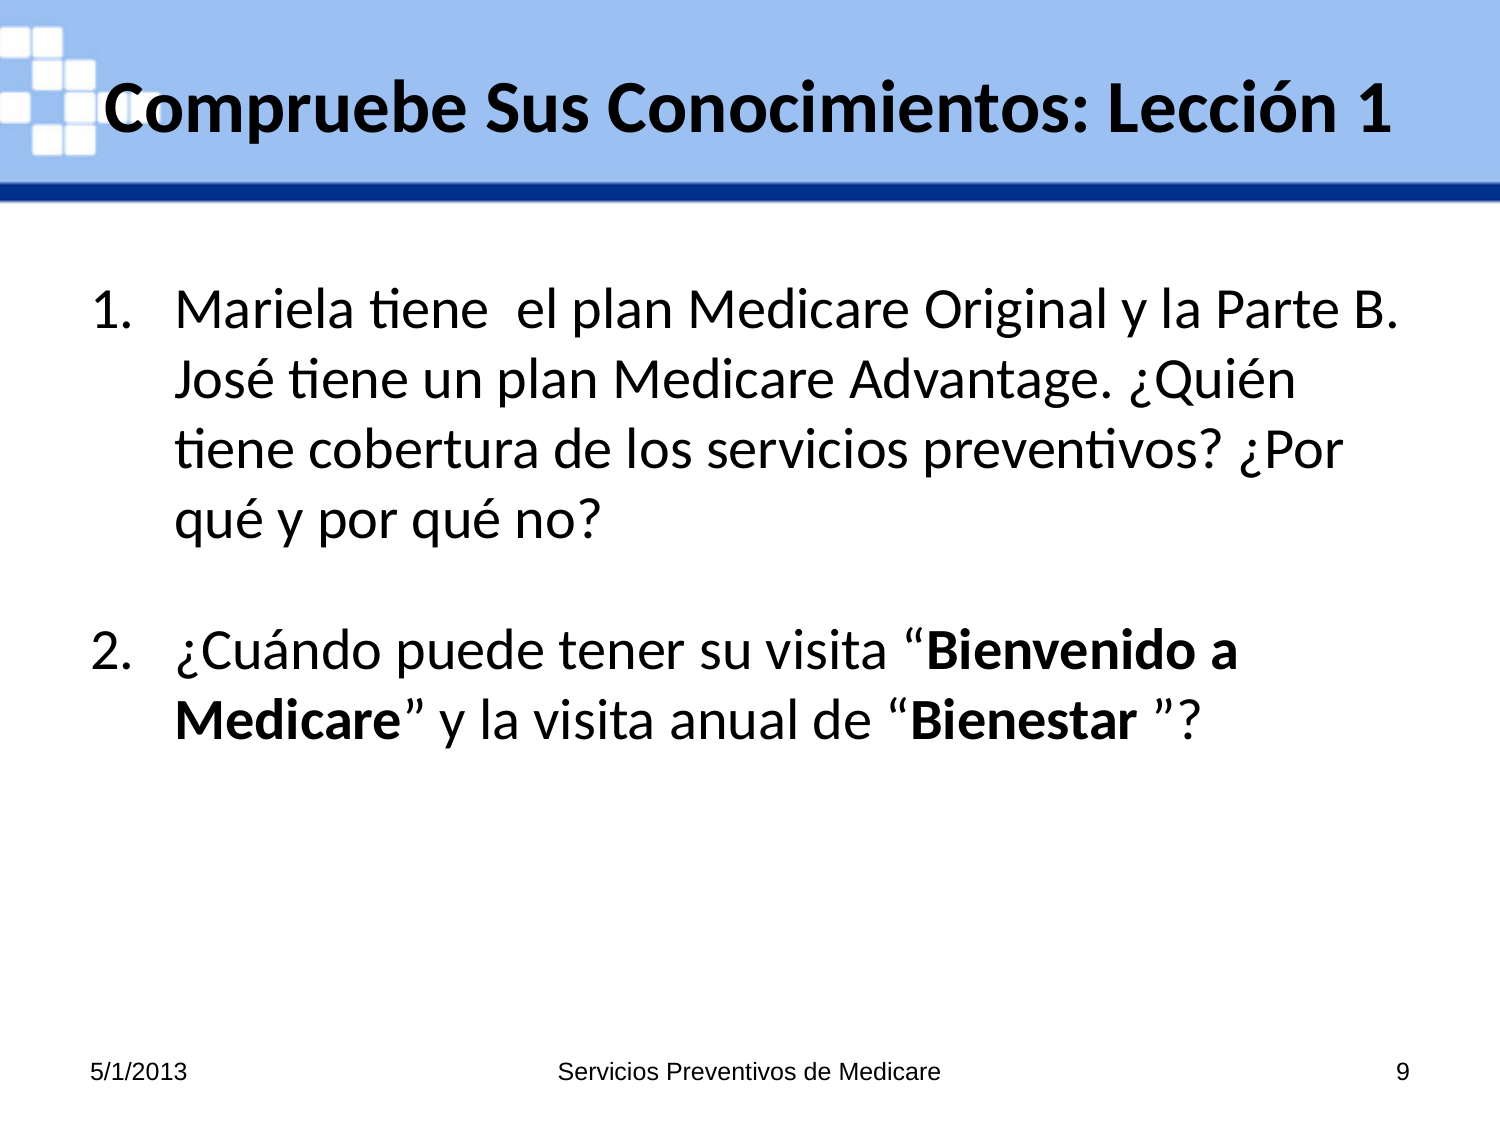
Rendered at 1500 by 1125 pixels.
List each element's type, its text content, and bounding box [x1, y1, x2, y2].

list Mariela tiene el plan Medicare Original y la Parte B. José tiene un plan Medicare Advantage. ¿Quién tiene cobertura de los servicios preventivos? ¿Por qué y por qué no? ¿Cuándo puede tener su visita “Bienvenido a Medicare” y la visita anual de “Bienestar ”? [75, 262, 1425, 1005]
slide_number 9 [1074, 1040, 1425, 1100]
picture [0, 0, 1500, 1125]
footer Servicios Preventivos de Medicare [512, 1040, 988, 1100]
title Compruebe Sus Conocimientos: Lección 1 [75, 12, 1425, 193]
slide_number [75, 1040, 425, 1100]
